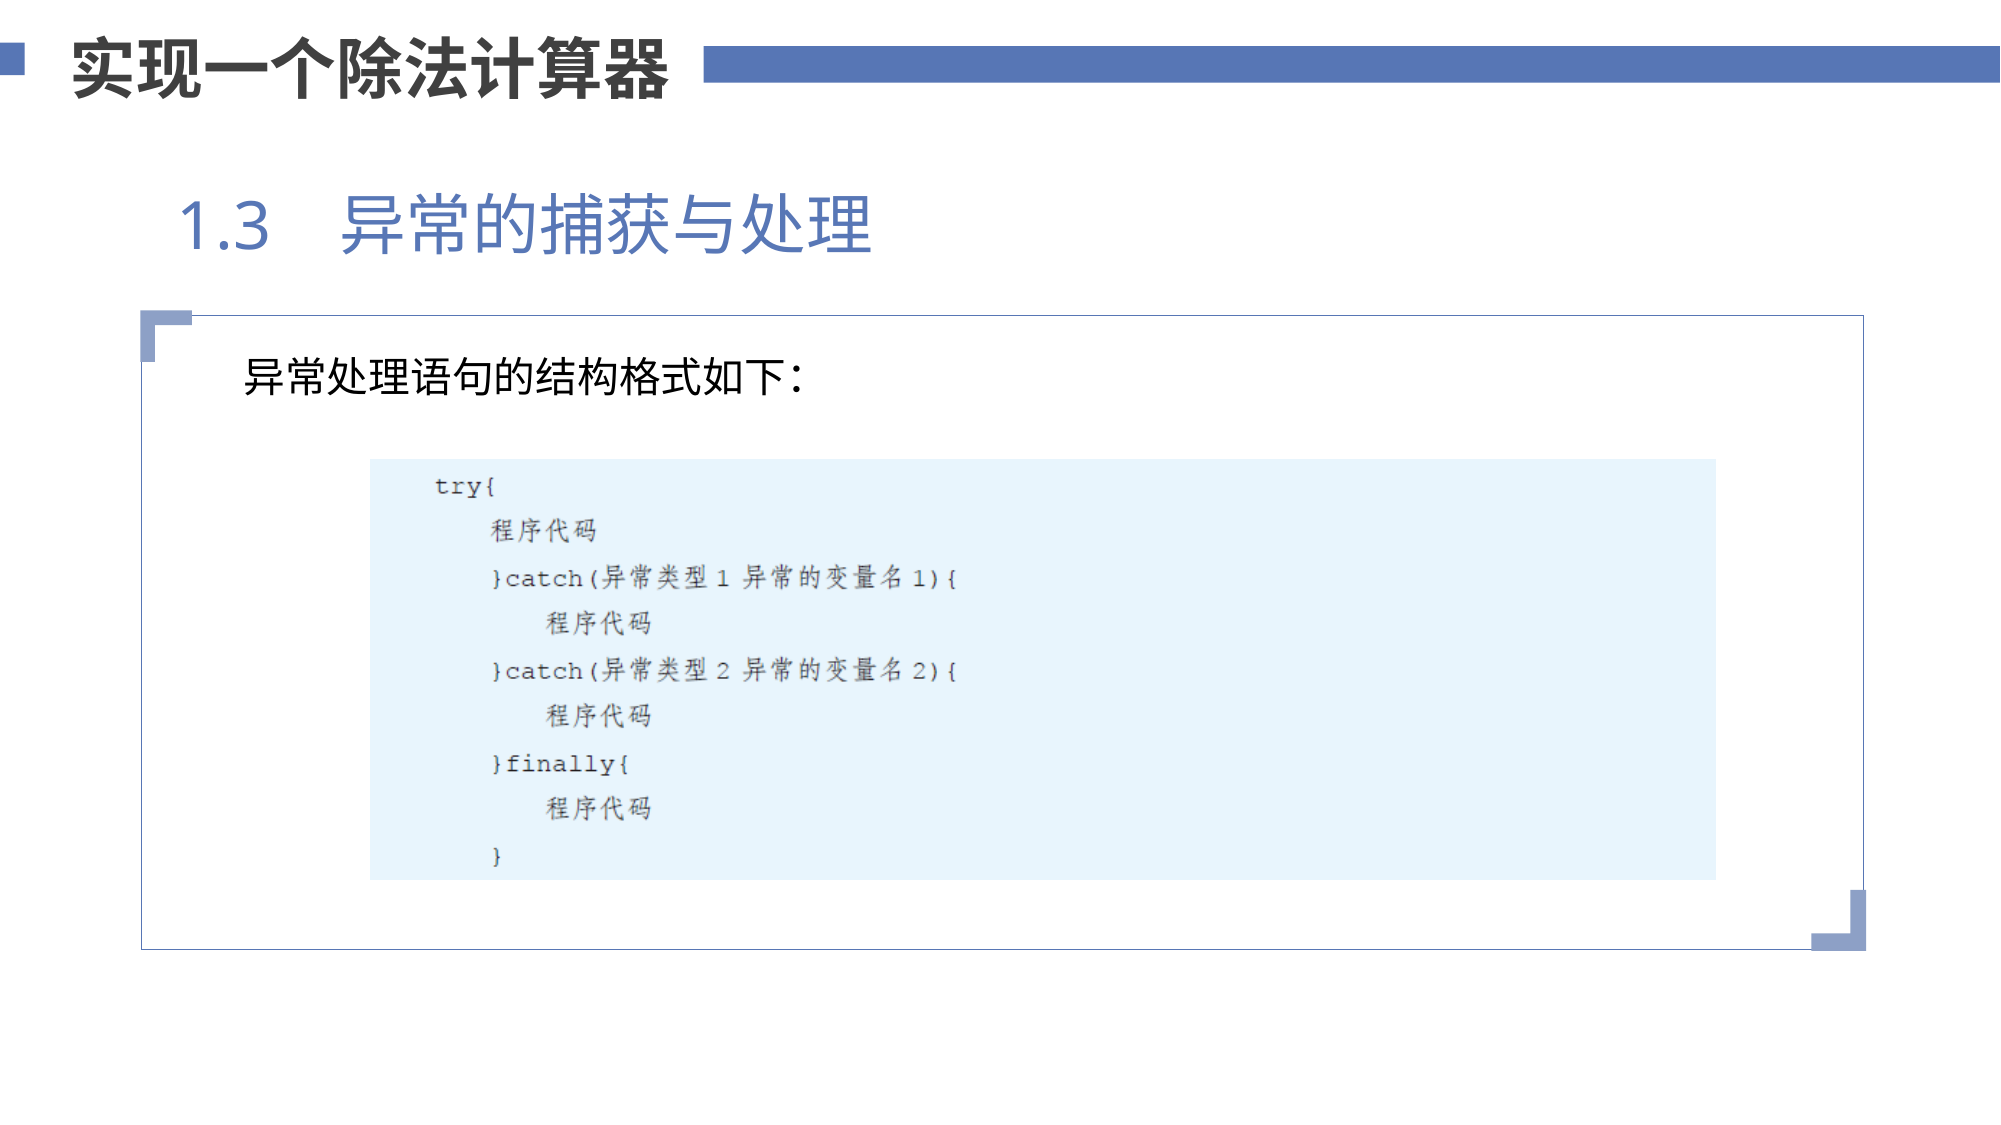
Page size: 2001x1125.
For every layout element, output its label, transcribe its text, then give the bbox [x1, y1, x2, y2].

text_box [140, 314, 1864, 950]
text_box [1810, 889, 1867, 952]
text_box [139, 309, 193, 363]
text_box 1.3 异常的捕获与处理 [162, 175, 1075, 271]
text_box 实现一个除法计算器 [69, 26, 671, 107]
picture [370, 459, 1716, 880]
text_box [702, 45, 2000, 84]
text_box [0, 41, 26, 76]
